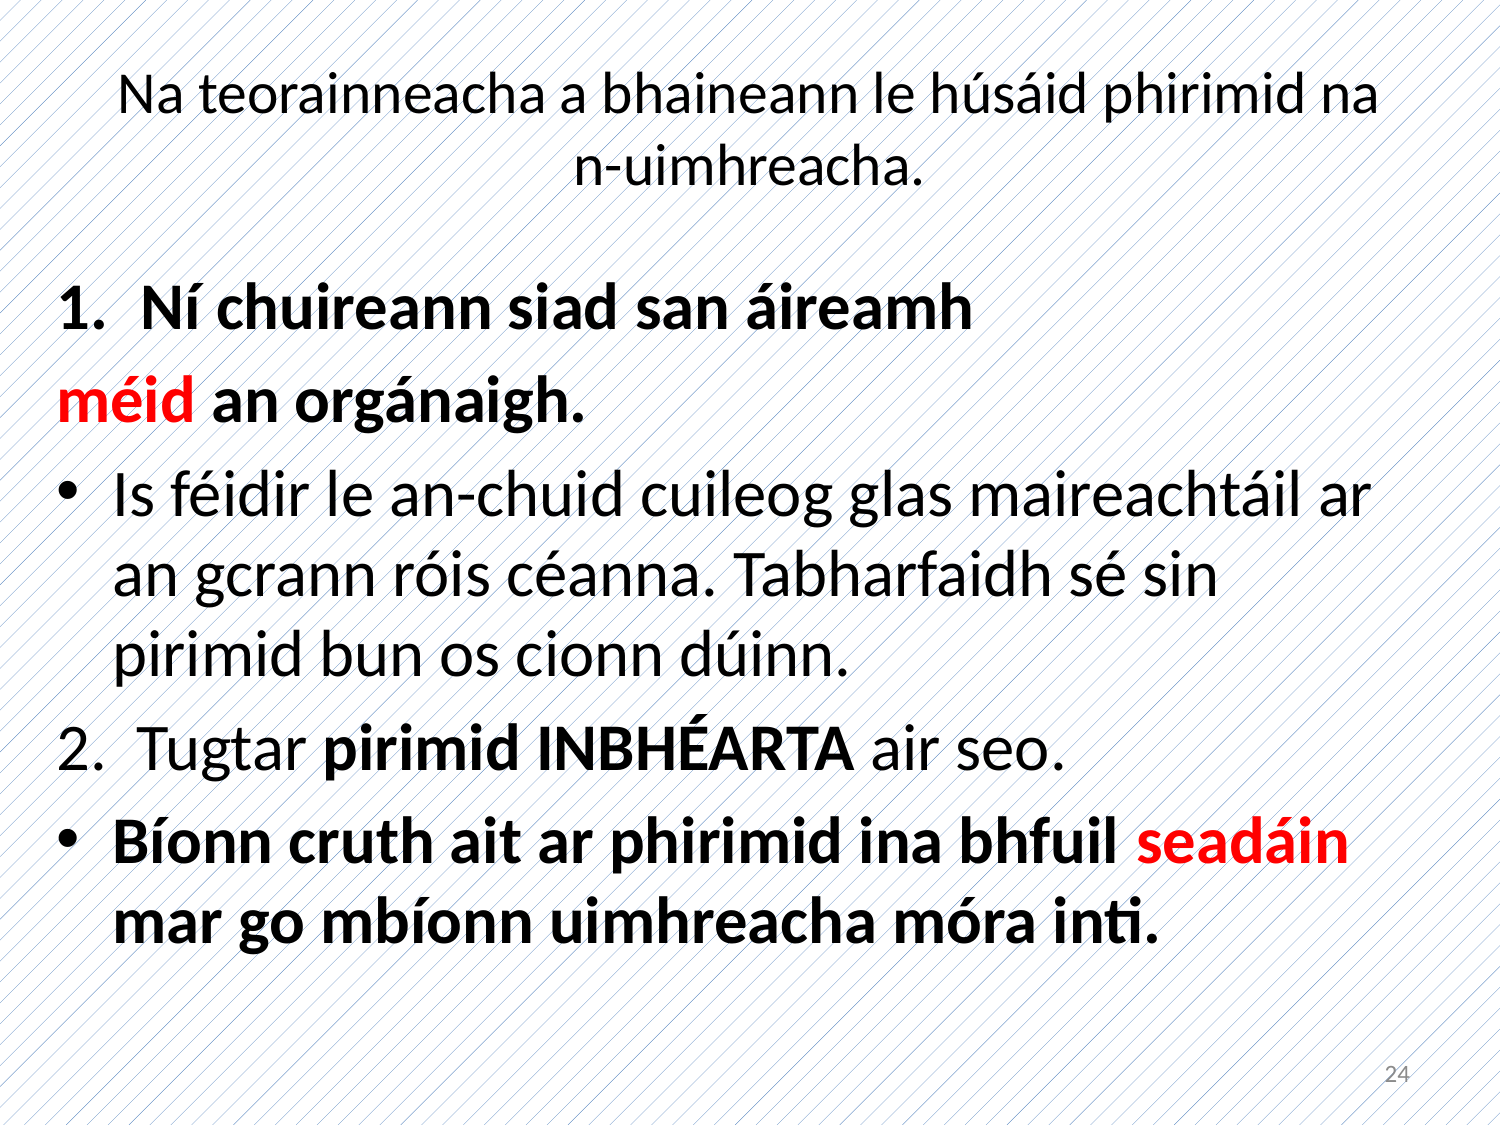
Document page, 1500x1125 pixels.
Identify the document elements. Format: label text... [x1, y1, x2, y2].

title Na teorainneacha a bhaineann le húsáid phirimid na n-uimhreacha. [75, 45, 1425, 350]
slide_number 24 [1074, 1042, 1425, 1103]
list Ní chuireann siad san áireamh méid an orgánaigh. Is féidir le an-chuid cuileog glas maireachtáil ar an gcrann róis céanna. Tabharfaidh sé sin pirimid bun os cionn dúinn. 2. Tugtar pirimid INBHÉARTA air seo. Bíonn cruth ait ar phirimid ina bhfuil seadáin mar go mbíonn uimhreacha móra inti. [41, 255, 1392, 1083]
